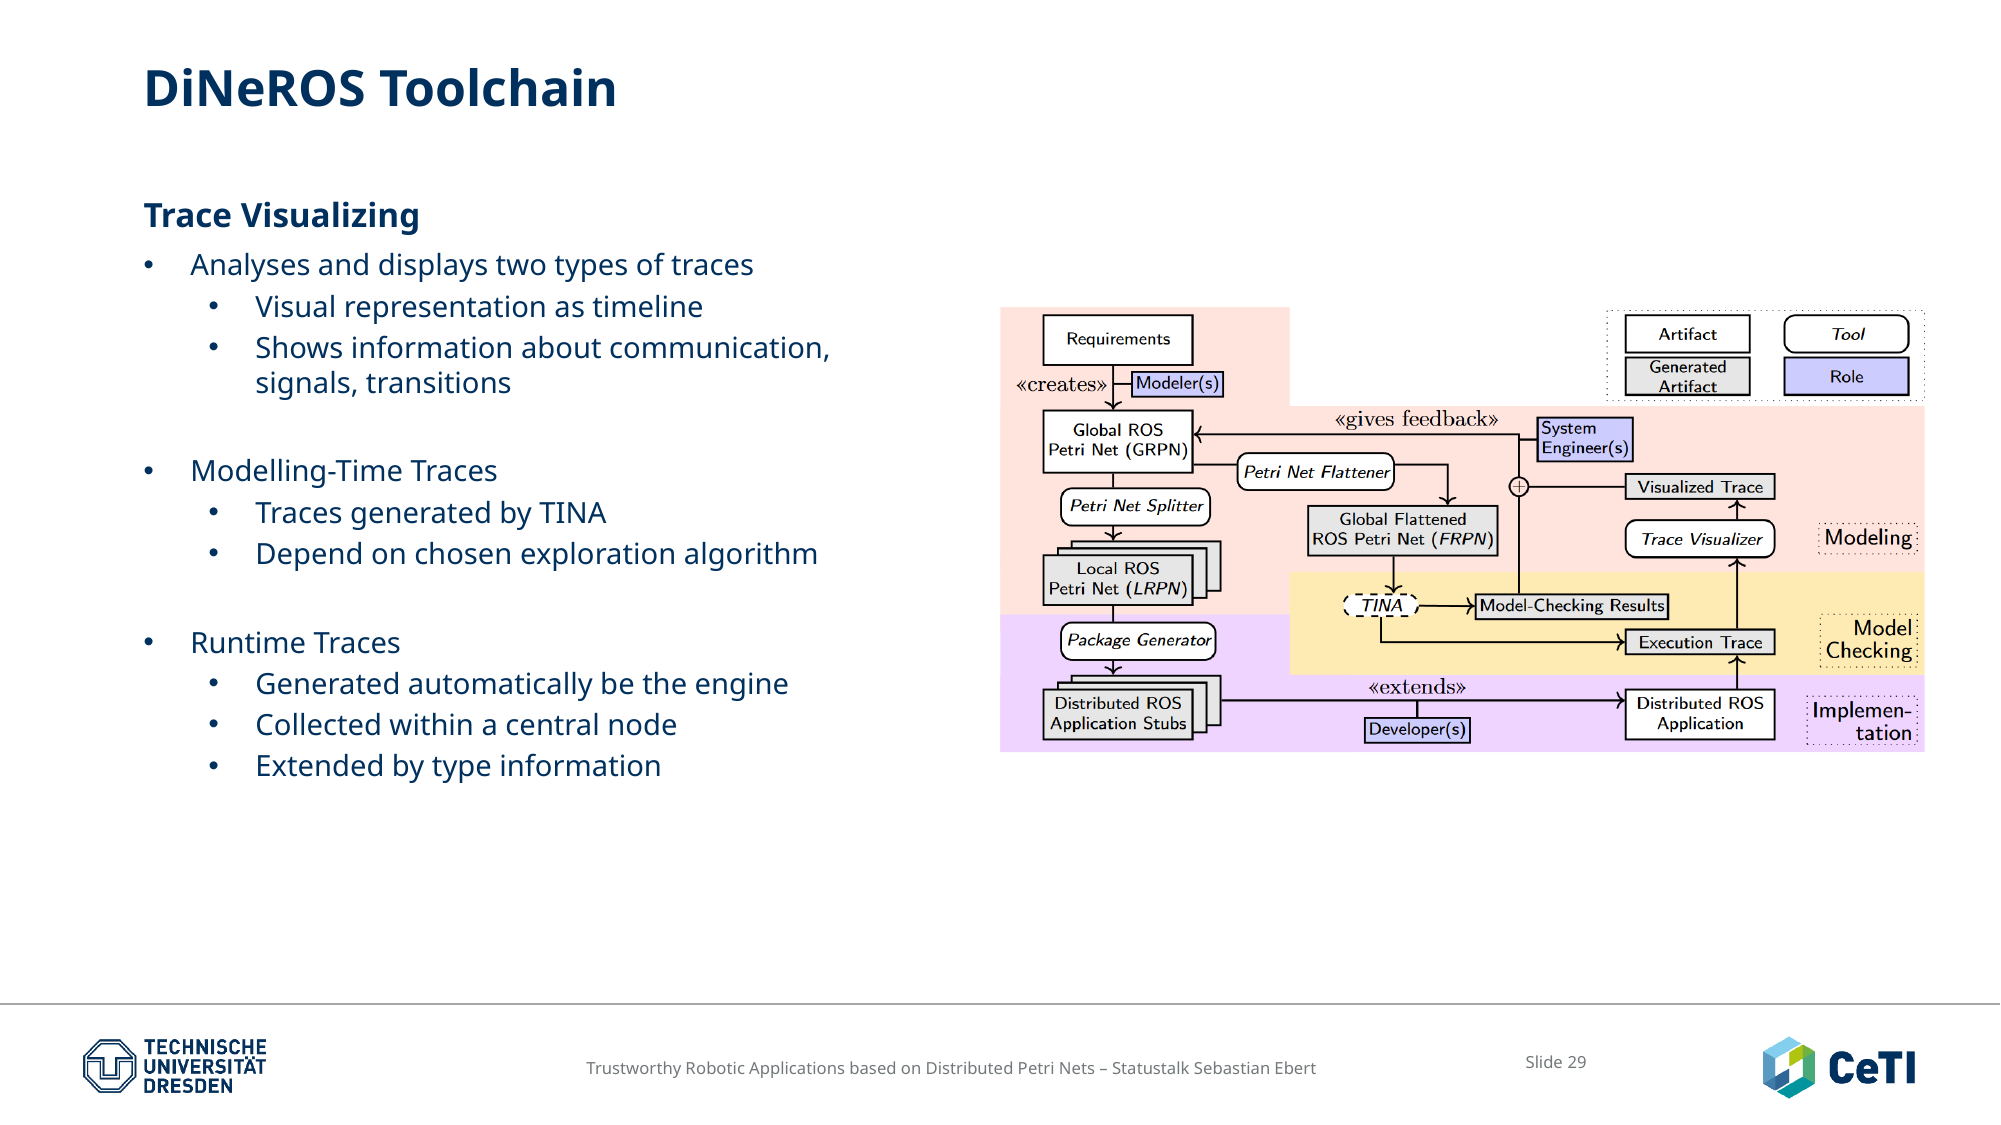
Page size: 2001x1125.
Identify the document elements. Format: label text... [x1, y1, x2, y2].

text_box Trace Visualizing Analyses and displays two types of traces Visual representation as timeline Shows information about communication, signals, transitions Modelling-Time Traces Traces generated by TINA Depend on chosen exploration algorithm Runtime Traces Generated automatically be the engine Collected within a central node Extended by type information [143, 194, 926, 985]
title DiNeROS Toolchain [143, 56, 1880, 141]
picture [999, 304, 1927, 754]
picture [83, 1039, 266, 1093]
picture [1762, 1036, 1977, 1101]
